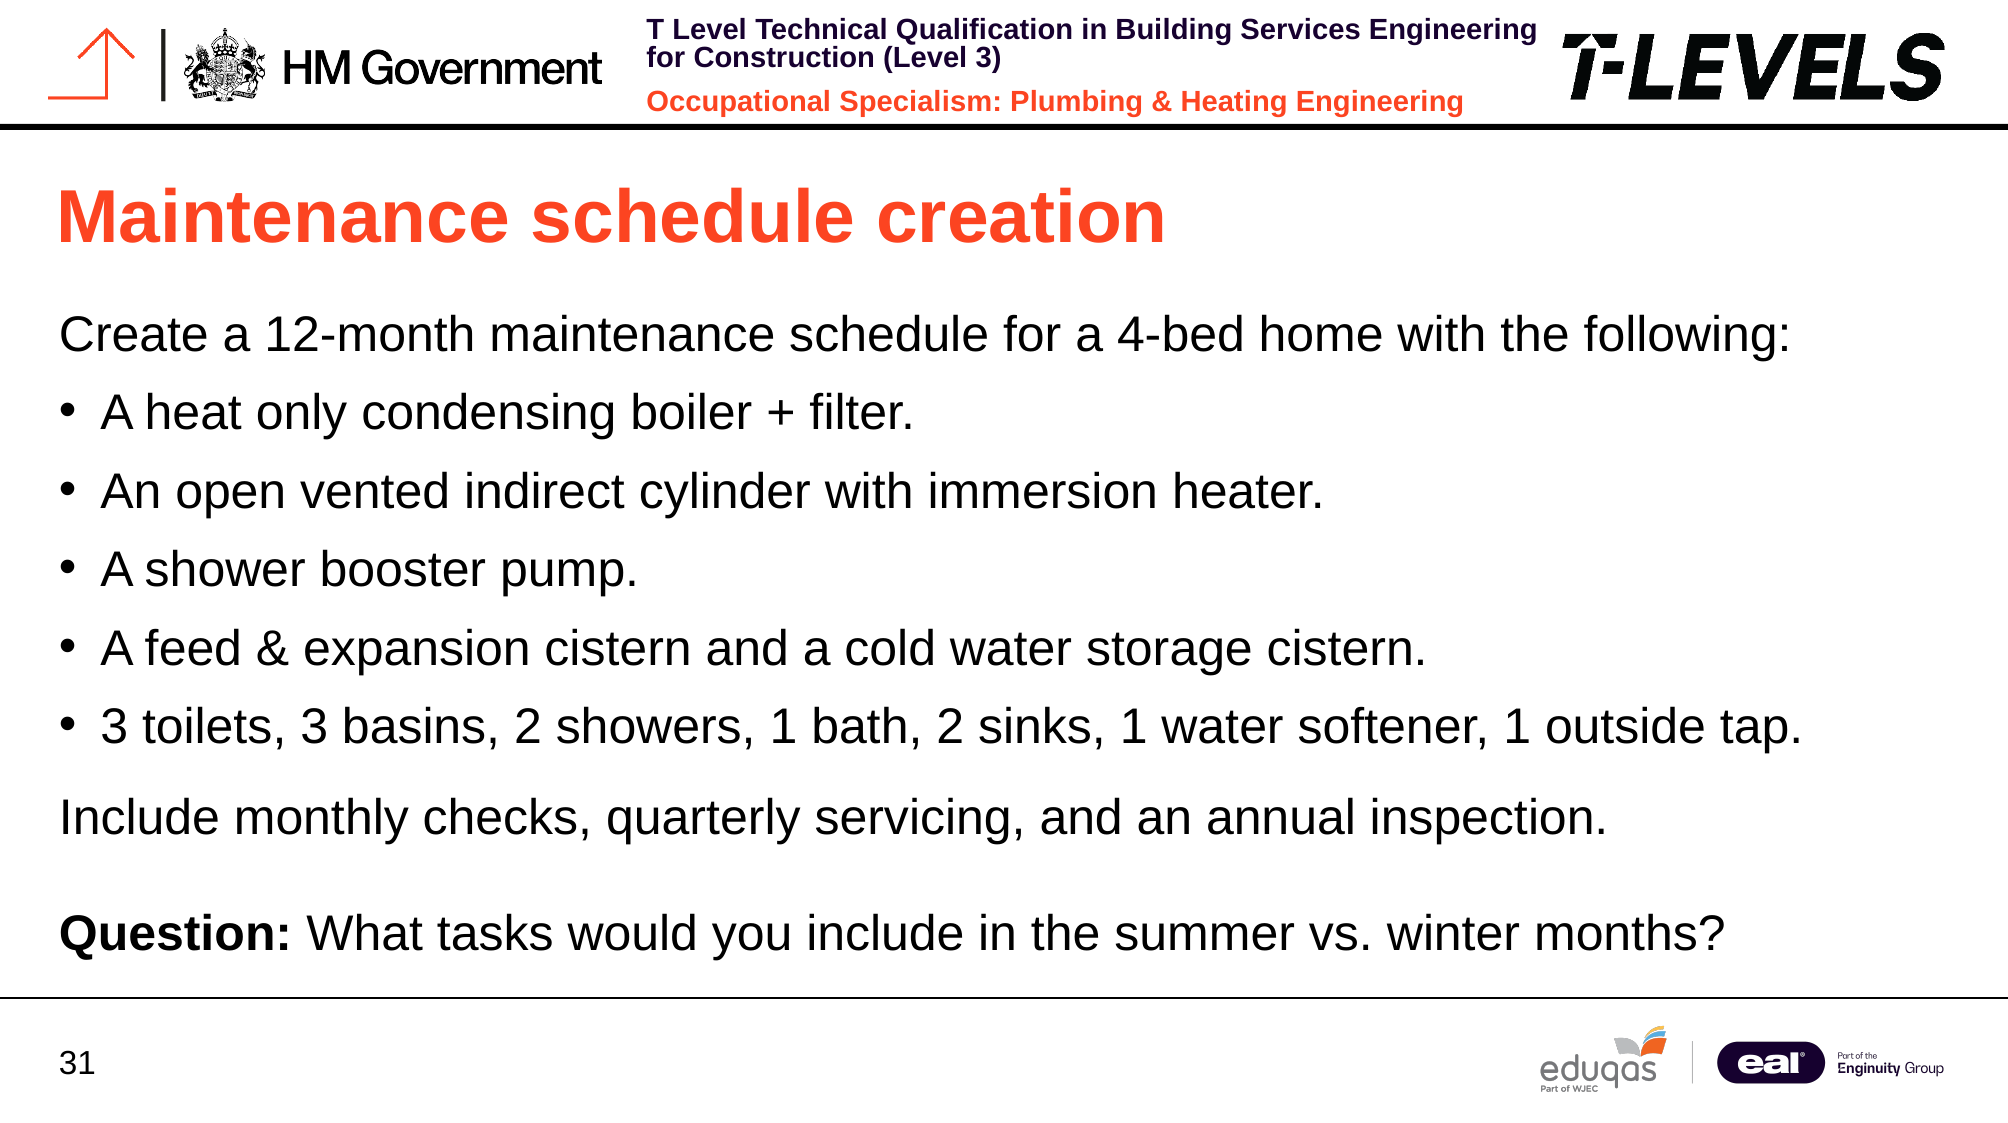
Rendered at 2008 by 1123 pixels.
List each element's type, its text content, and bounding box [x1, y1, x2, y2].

picture [43, 27, 141, 100]
picture [1535, 1021, 1949, 1097]
picture [161, 28, 602, 102]
picture [1543, 25, 1964, 108]
list Create a 12-month maintenance schedule for a 4-bed home with the following: A heat only condensing boiler + filter. An open vented indirect cylinder with immersion heater. A shower booster pump. A feed & expansion cistern and a cold water storage cistern. 3 toilets, 3 basins, 2 showers, 1 bath, 2 sinks, 1 water softener, 1 outside tap. Include monthly checks, quarterly servicing, and an annual inspection. Question: What tasks would you include in the summer vs. winter months? [59, 295, 1949, 962]
title Maintenance schedule creation [41, 111, 1949, 314]
